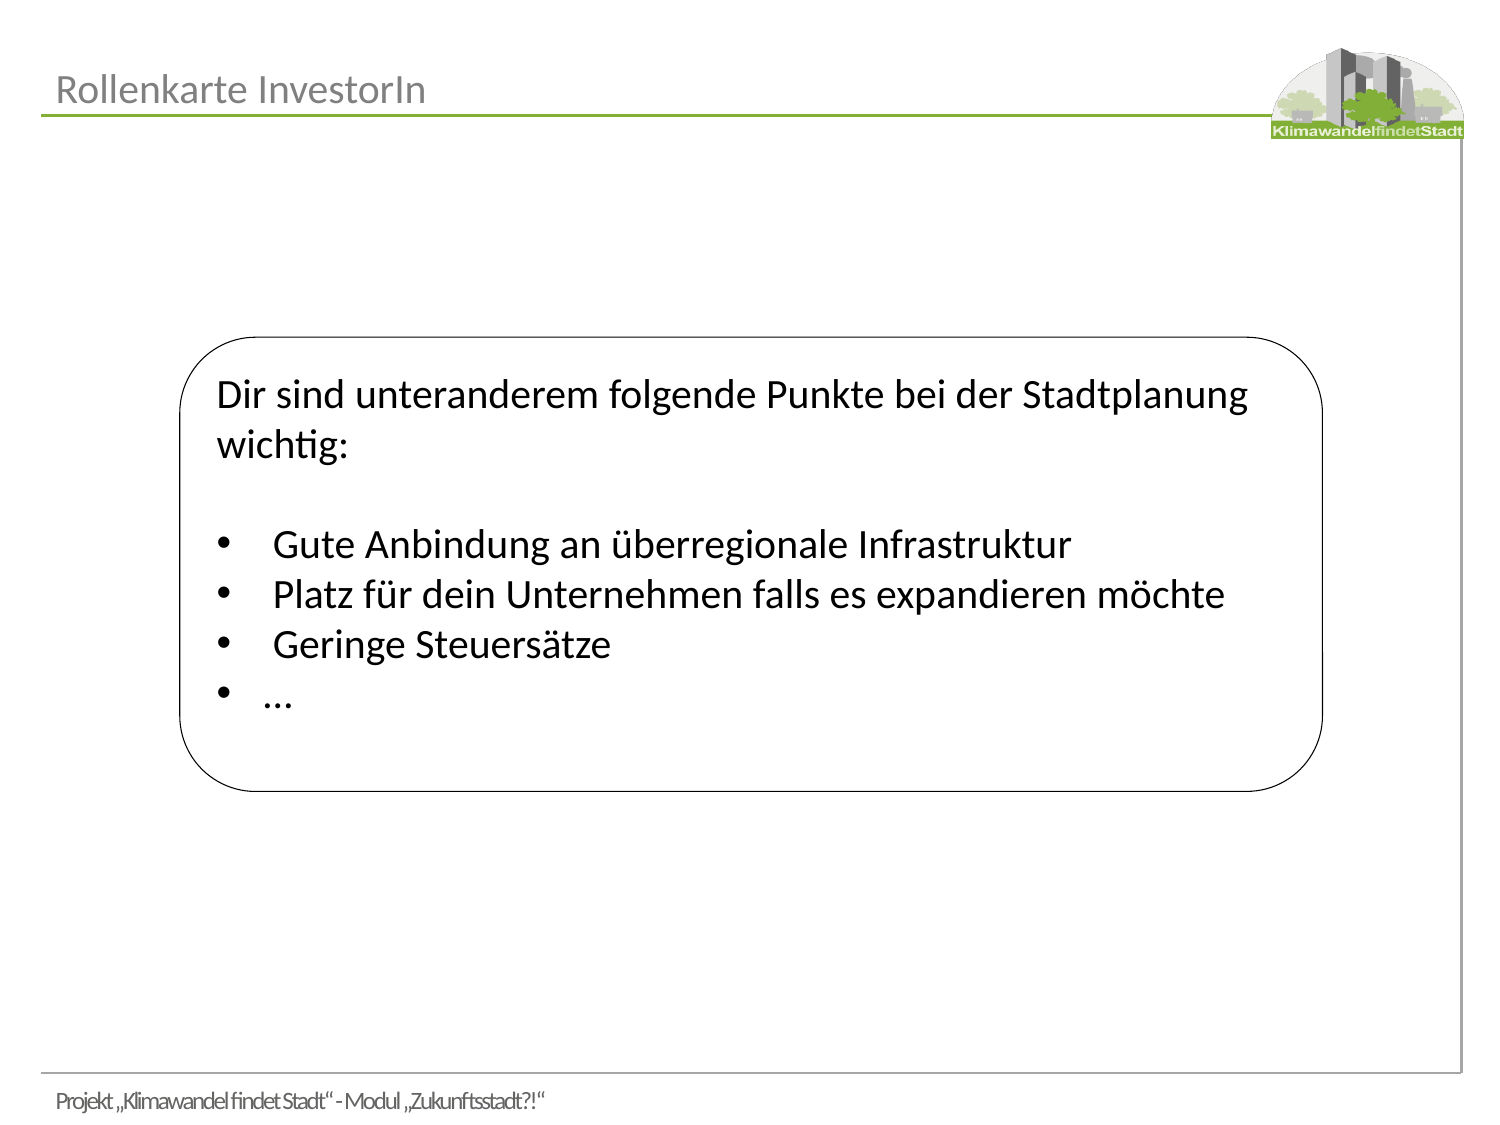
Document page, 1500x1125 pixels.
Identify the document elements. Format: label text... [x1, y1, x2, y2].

picture [1271, 4, 1464, 139]
text_box Projekt „Klimawandel findet Stadt“ - Modul „Zukunftsstadt?!“ [40, 1078, 1194, 1122]
text_box Rollenkarte InvestorIn [40, 54, 1100, 115]
text_box Dir sind unteranderem folgende Punkte bei der Stadtplanung wichtig: Gute Anbindung an überregionale Infrastruktur Platz für dein Unternehmen falls es expandieren möchte Geringe Steuersätze … [177, 335, 1325, 794]
